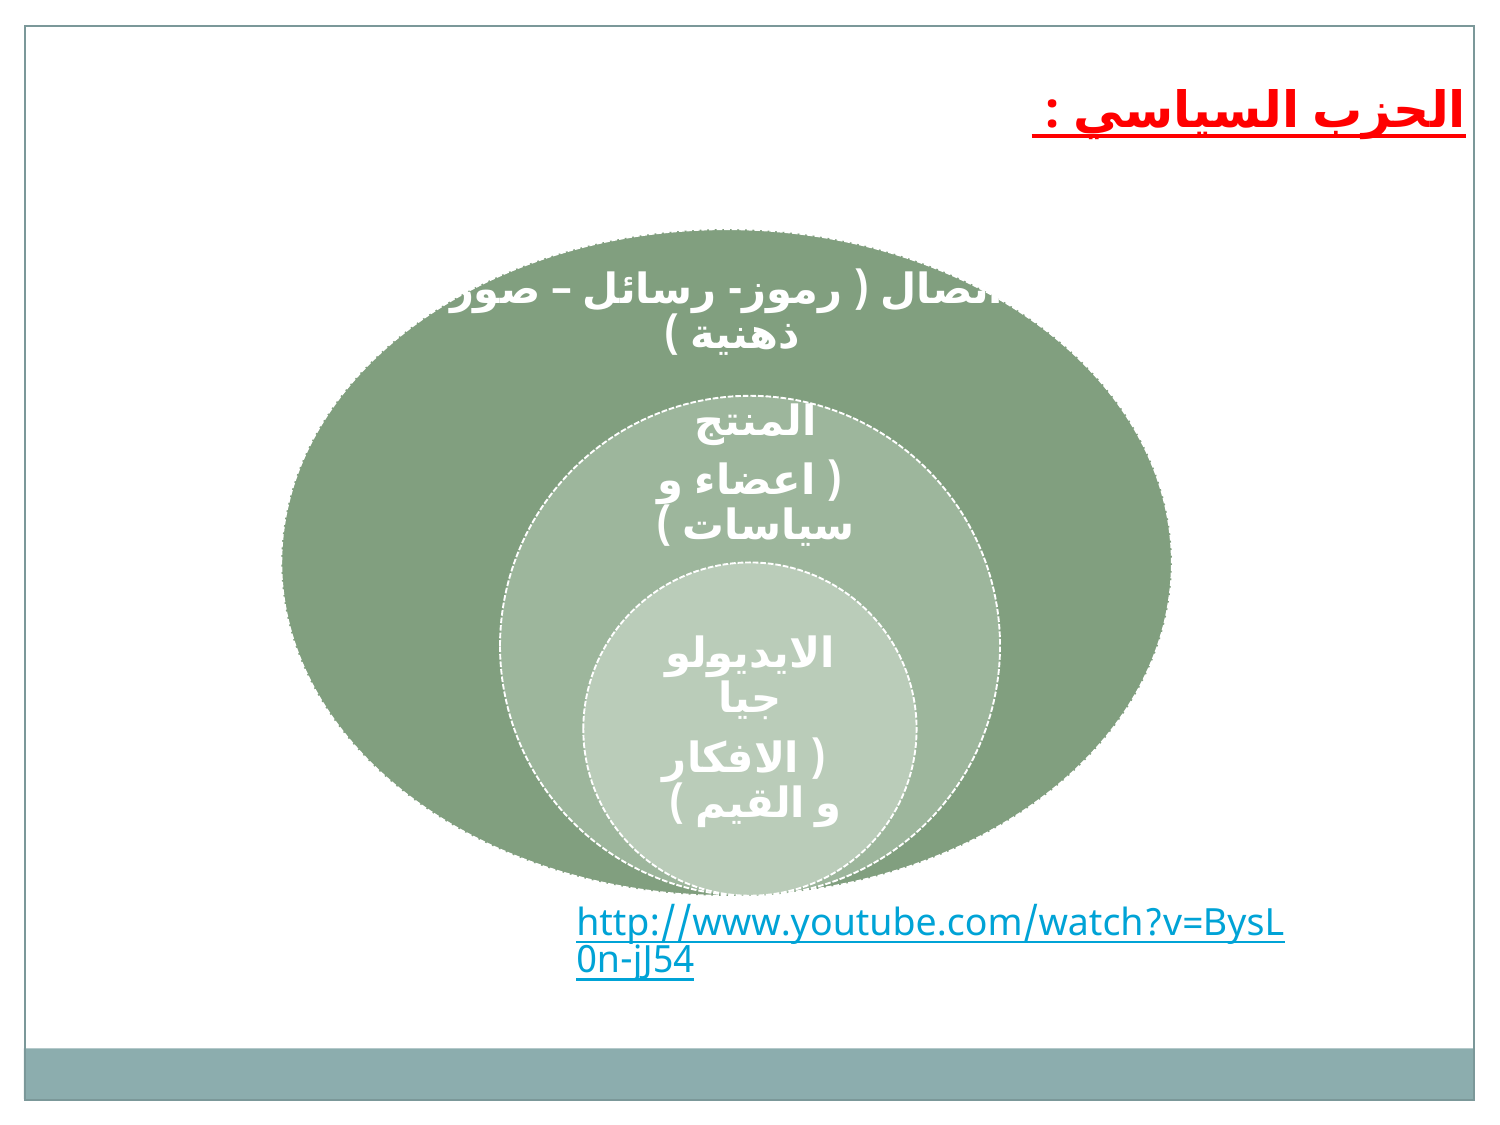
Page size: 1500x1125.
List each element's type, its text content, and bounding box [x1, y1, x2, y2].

text_box الحزب السياسي : [1016, 70, 1481, 145]
text_box http://www.youtube.com/watch?v=BysL0n-jJ54 [667, 890, 1418, 1000]
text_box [249, 228, 1251, 897]
